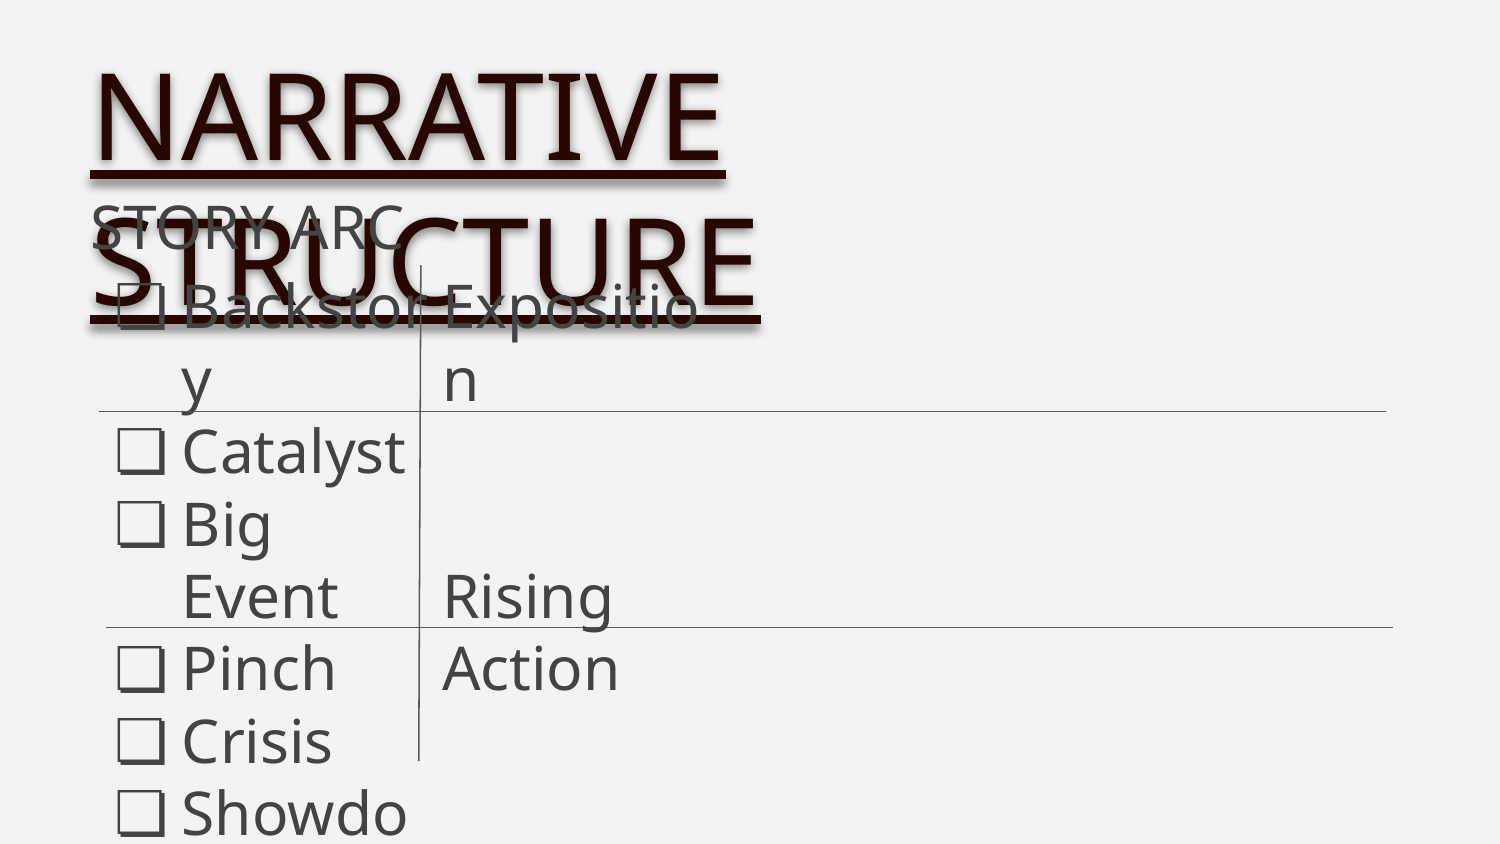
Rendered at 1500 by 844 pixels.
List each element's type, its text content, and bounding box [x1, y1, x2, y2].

text_box NARRATIVE STRUCTURE [75, 24, 1425, 174]
text_box STORY ARC [75, 174, 1425, 247]
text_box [418, 264, 422, 762]
text_box Exposition Rising Action Climax [427, 420, 733, 626]
text_box Exposition Rising Action Climax [427, 253, 733, 410]
text_box Exposition Rising Action Climax [427, 635, 733, 829]
text_box Backstory Catalyst Big Event Pinch Crisis Showdown Resolution [91, 253, 461, 844]
